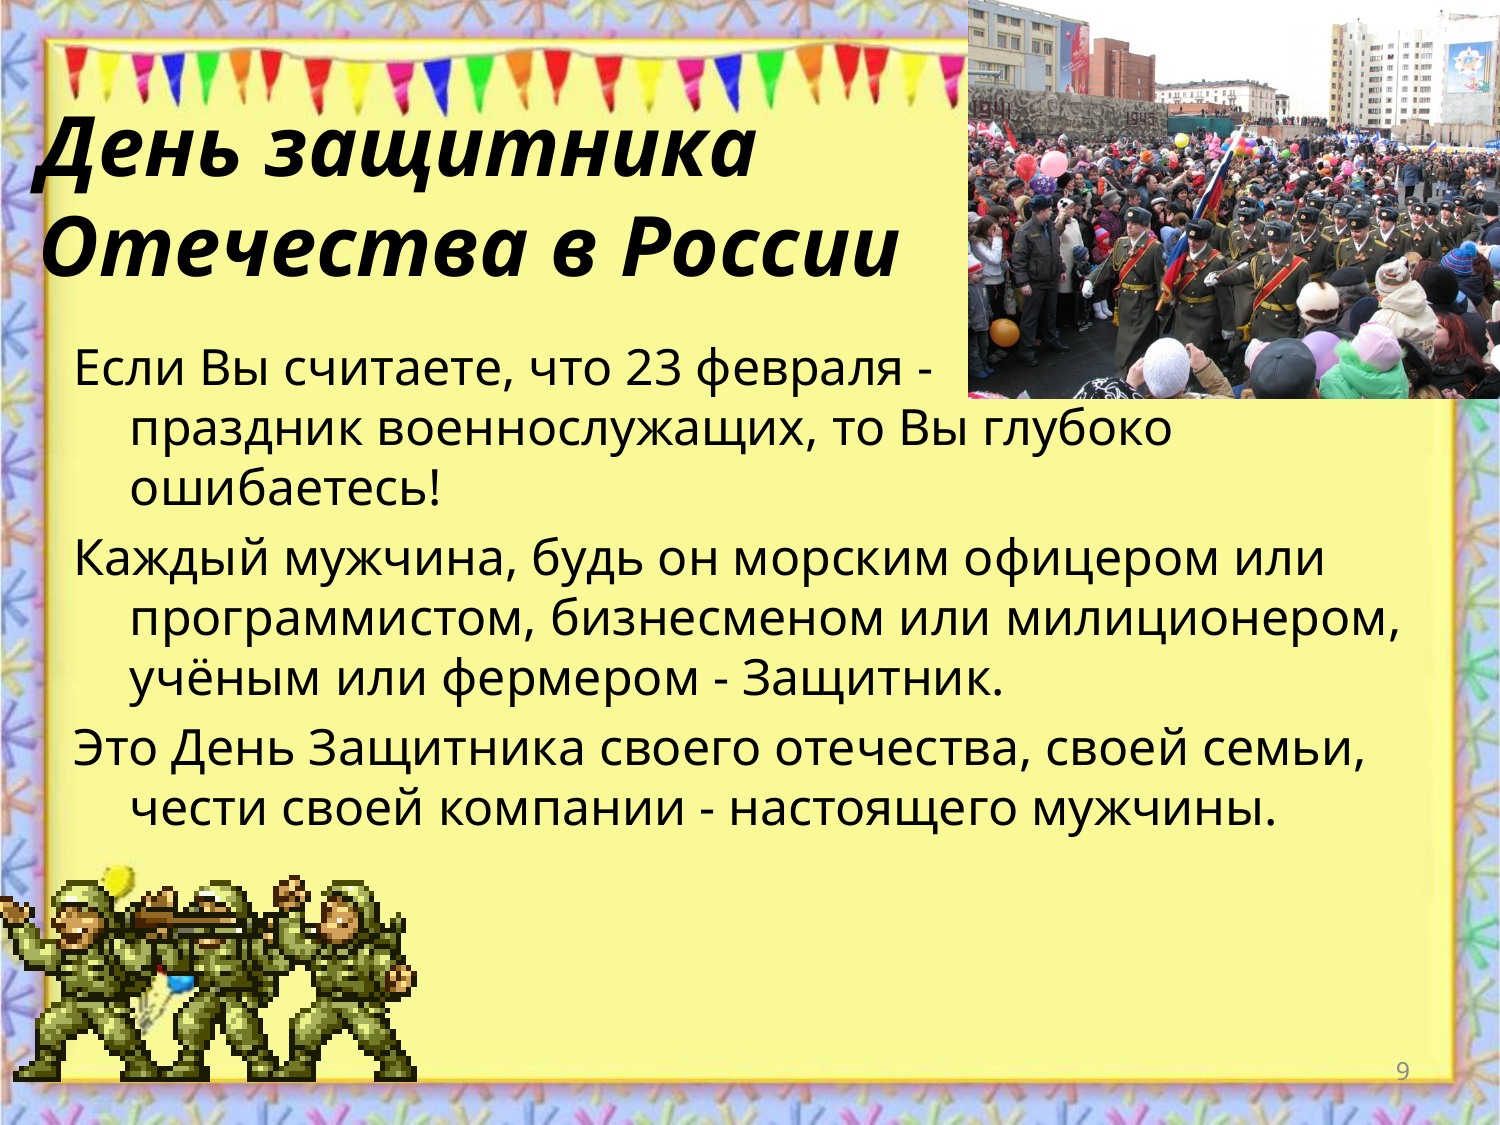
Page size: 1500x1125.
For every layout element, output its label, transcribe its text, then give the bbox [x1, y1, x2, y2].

slide_number 9 [1074, 1042, 1425, 1103]
list Если Вы считаете, что 23 февраля - это праздник военнослужащих, то Вы глубоко ошибаетесь! Каждый мужчина, будь он морским офицером или программистом, бизнесменом или милиционером, учёным или фермером - Защитник. Это День Защитника своего отечества, своей семьи, чести своей компании - настоящего мужчины. [58, 327, 1442, 880]
title День защитника Отечества в России [23, 116, 963, 270]
picture [0, 0, 1500, 1125]
